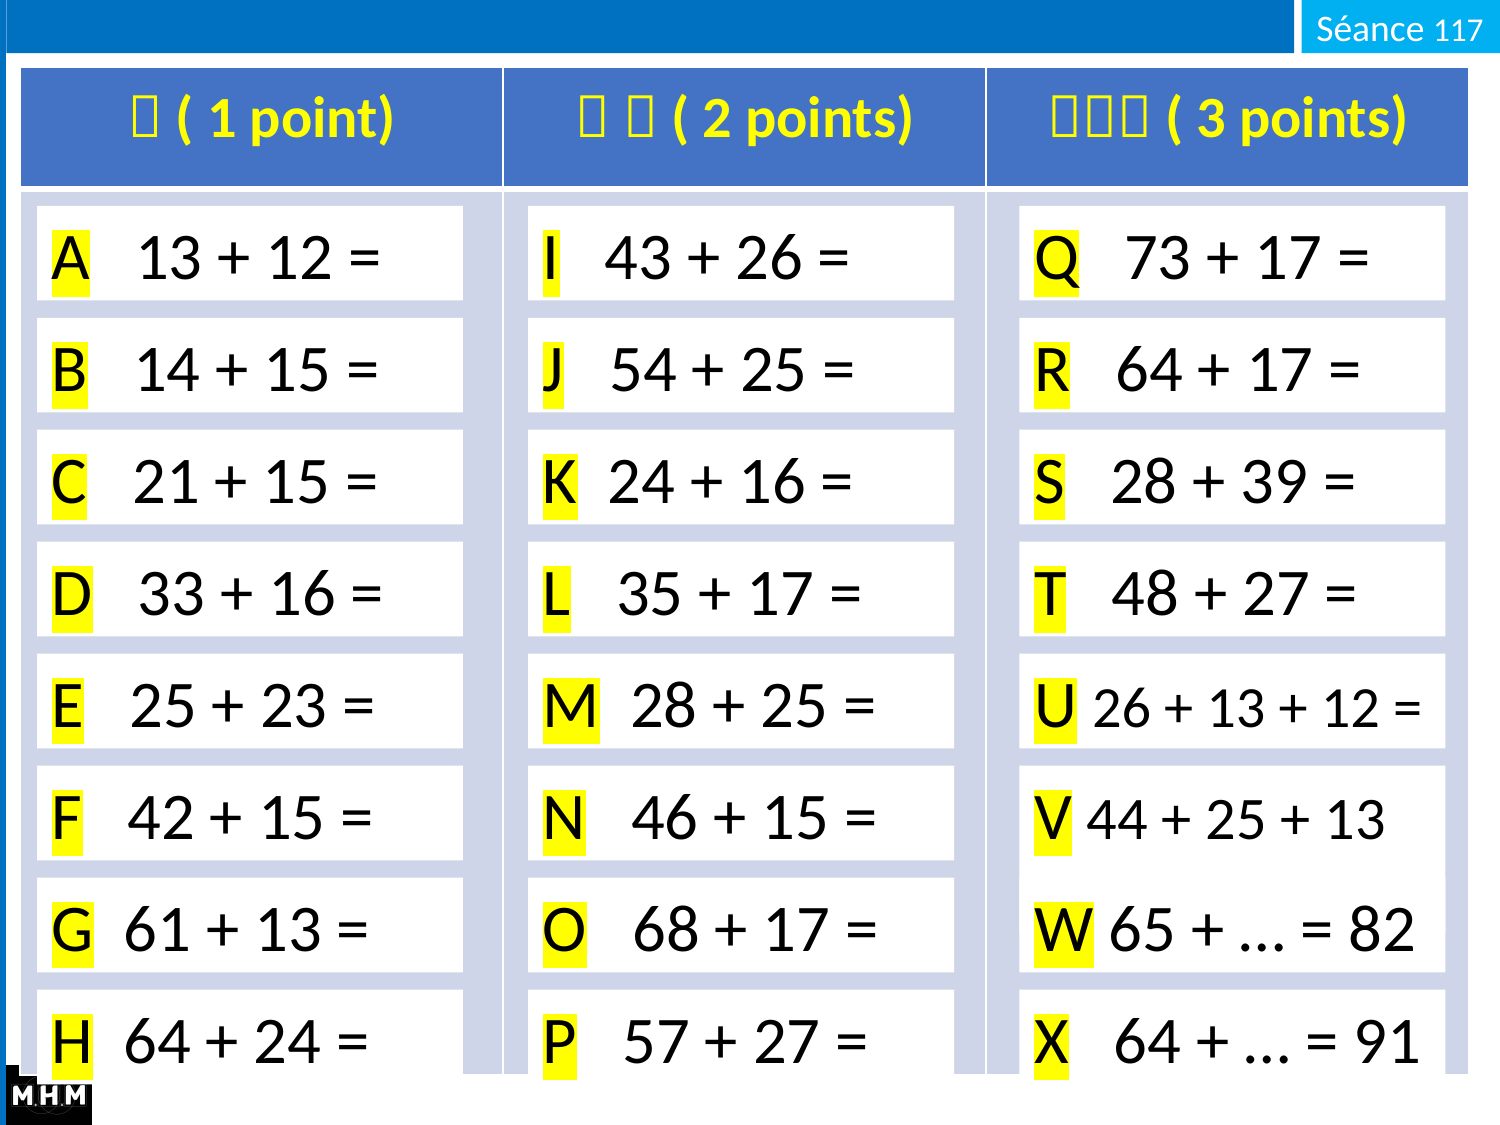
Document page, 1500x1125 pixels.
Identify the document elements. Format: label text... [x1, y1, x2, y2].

text_box S 28 + 39 = [1019, 429, 1446, 525]
picture [6, 1065, 92, 1125]
text_box V 44 + 25 + 13 = [1019, 765, 1446, 877]
table_cell [504, 192, 985, 1074]
table_cell [21, 192, 502, 1074]
text_box B 14 + 15 = [37, 317, 463, 413]
text_box F 42 + 15 = [37, 765, 463, 861]
text_box A 13 + 12 = [37, 205, 463, 301]
text_box Q 73 + 17 = [1019, 205, 1446, 301]
text_box W 65 + … = 82 [1019, 877, 1446, 973]
text_box X 64 + … = 91 [1019, 989, 1446, 1085]
text_box M 28 + 25 = [528, 653, 955, 749]
table_header  ( 3 points) [987, 68, 1468, 186]
text_box K 24 + 16 = [528, 429, 955, 525]
text_box G 61 + 13 = [37, 877, 463, 973]
text_box U 26 + 13 + 12 = [1019, 653, 1446, 749]
table_header   ( 2 points) [504, 68, 985, 186]
text_box T 48 + 27 = [1019, 541, 1446, 637]
table_cell [987, 192, 1468, 1074]
text_box O 68 + 17 = [528, 877, 955, 973]
text_box N 46 + 15 = [528, 765, 955, 861]
text_box P 57 + 27 = [528, 989, 955, 1085]
table_header  ( 1 point) [21, 68, 502, 186]
text_box C 21 + 15 = [37, 429, 463, 525]
text_box E 25 + 23 = [37, 653, 463, 749]
text_box I 43 + 26 = [528, 205, 955, 301]
text_box D 33 + 16 = [37, 541, 463, 637]
text_box L 35 + 17 = [528, 541, 955, 637]
text_box R 64 + 17 = [1019, 317, 1446, 413]
text_box J 54 + 25 = [528, 317, 955, 413]
text_box H 64 + 24 = [37, 989, 463, 1085]
